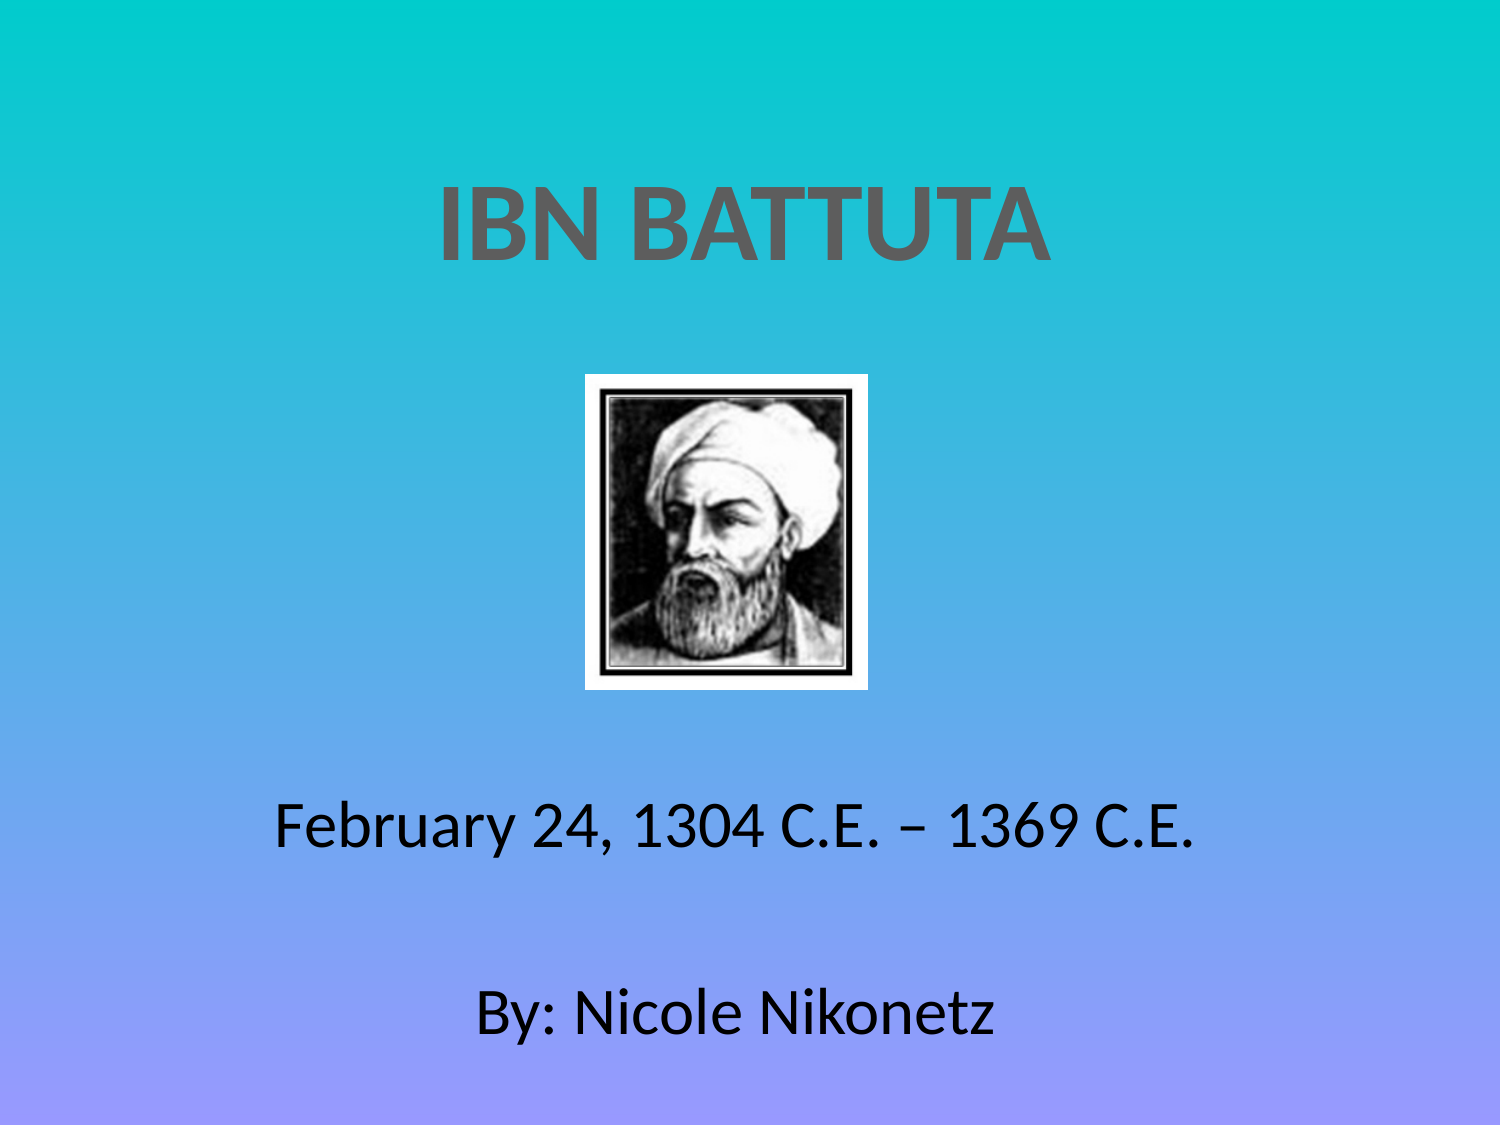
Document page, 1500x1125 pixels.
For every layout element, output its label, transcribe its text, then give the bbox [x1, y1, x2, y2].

text_box IBN BATTUTA [234, 140, 1254, 291]
subtitle February 24, 1304 C.E. – 1369 C.E. By: Nicole Nikonetz [210, 773, 1261, 1066]
picture [585, 374, 868, 691]
